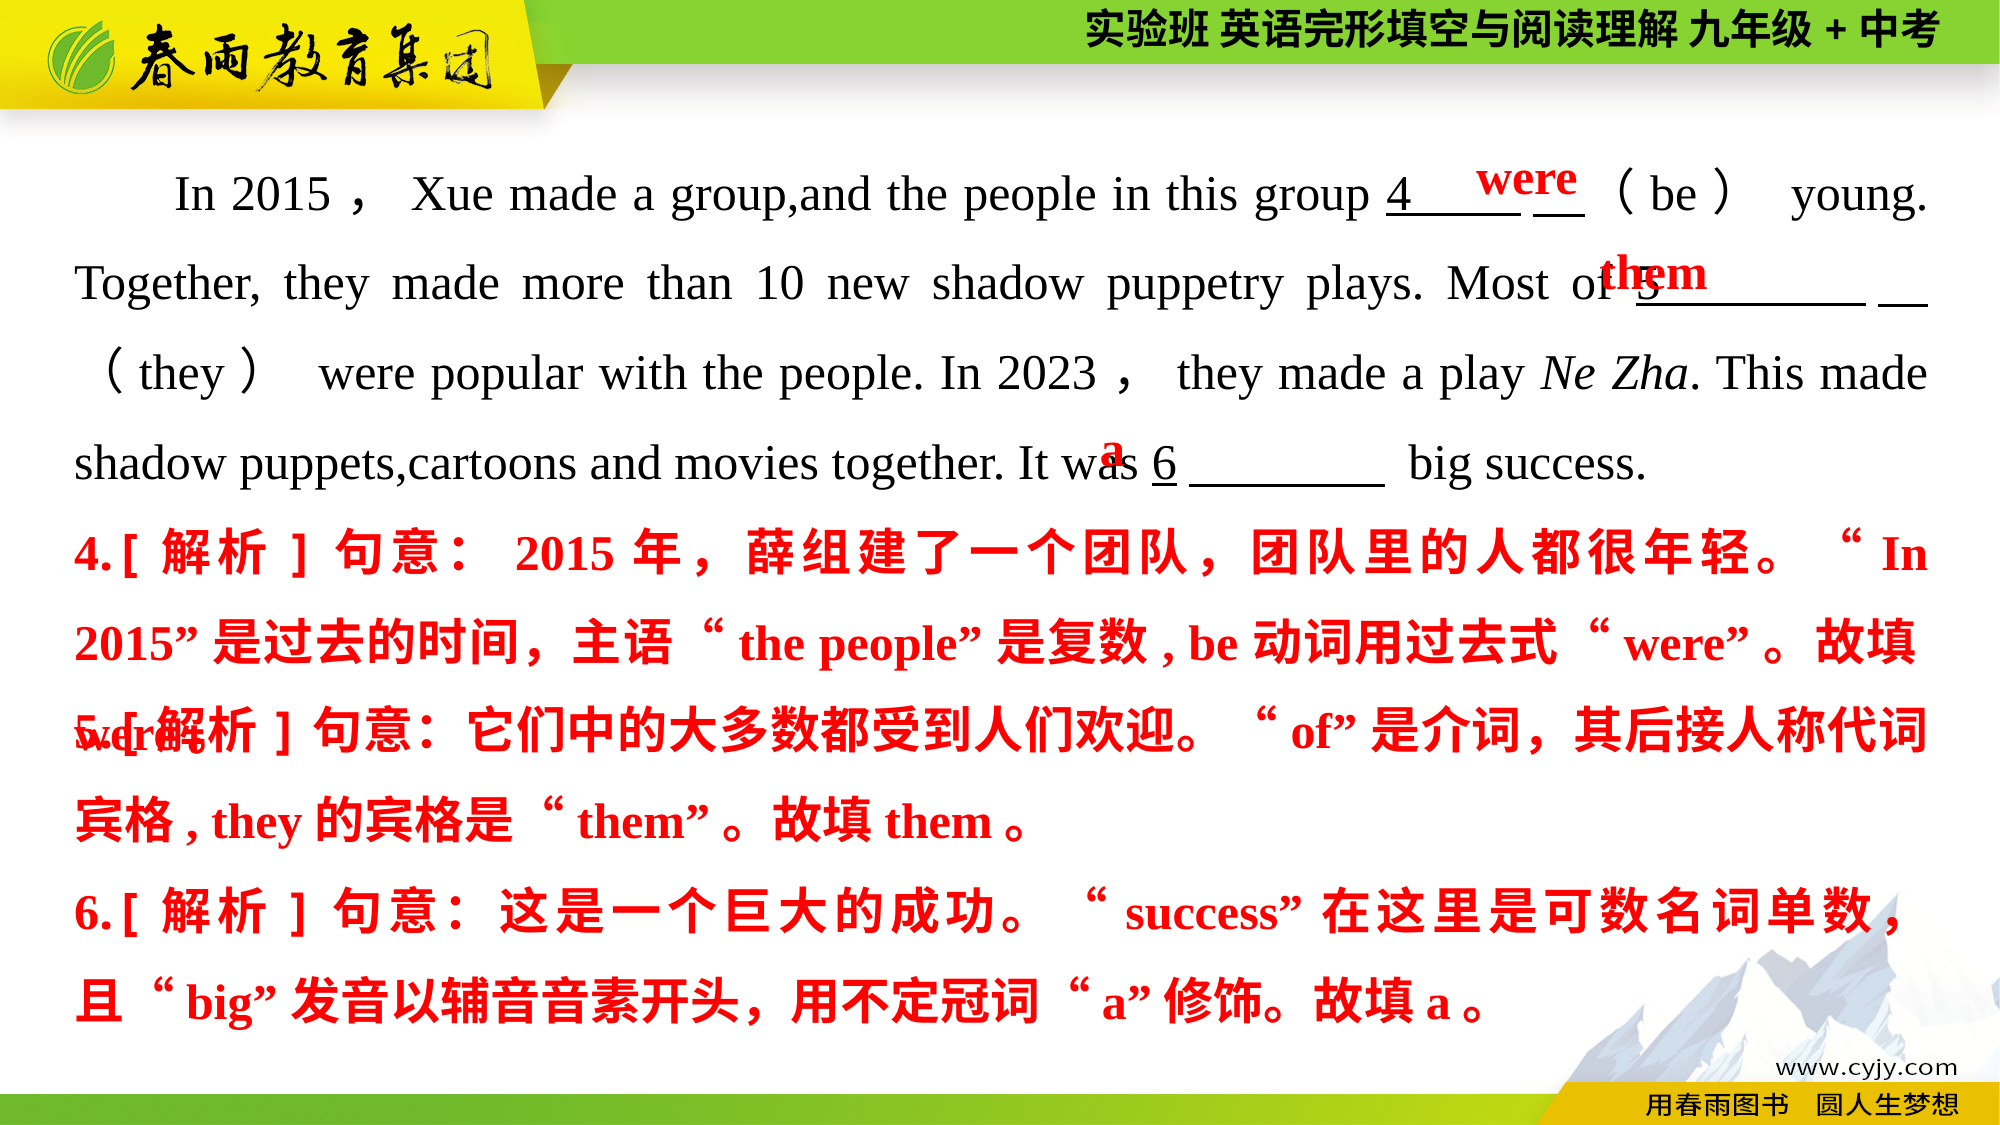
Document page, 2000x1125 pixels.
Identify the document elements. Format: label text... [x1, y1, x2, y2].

text_box were [1461, 137, 1593, 212]
text_box 4.[解析]句意：2015年，薛组建了一个团队，团队里的人都很年轻。“In 2015”是过去的时间，主语“the people”是复数, be动词用过去式“were”。故填were。 [59, 483, 1944, 660]
text_box a [1085, 408, 1140, 484]
picture [0, 0, 2000, 1125]
list In 2015，Xue made a group,and the people in this group 4 （be） young. Together, they made more than 10 new shadow puppetry plays. Most of 5 （they） were popular with the people. In 2023，they made a play Ne Zha. This made shadow puppets,cartoons and movies together. It was 6 big success. [59, 122, 1944, 483]
text_box 5.[解析]句意：它们中的大多数都受到人们欢迎。“of”是介词，其后接人称代词宾格, they的宾格是“them”。故填them。 [59, 660, 1944, 841]
text_box 6.[解析]句意：这是一个巨大的成功。“success”在这里是可数名词单数，且“big”发音以辅音音素开头，用不定冠词“a”修饰。故填a。 [59, 841, 1944, 1037]
text_box them [1584, 231, 1723, 307]
